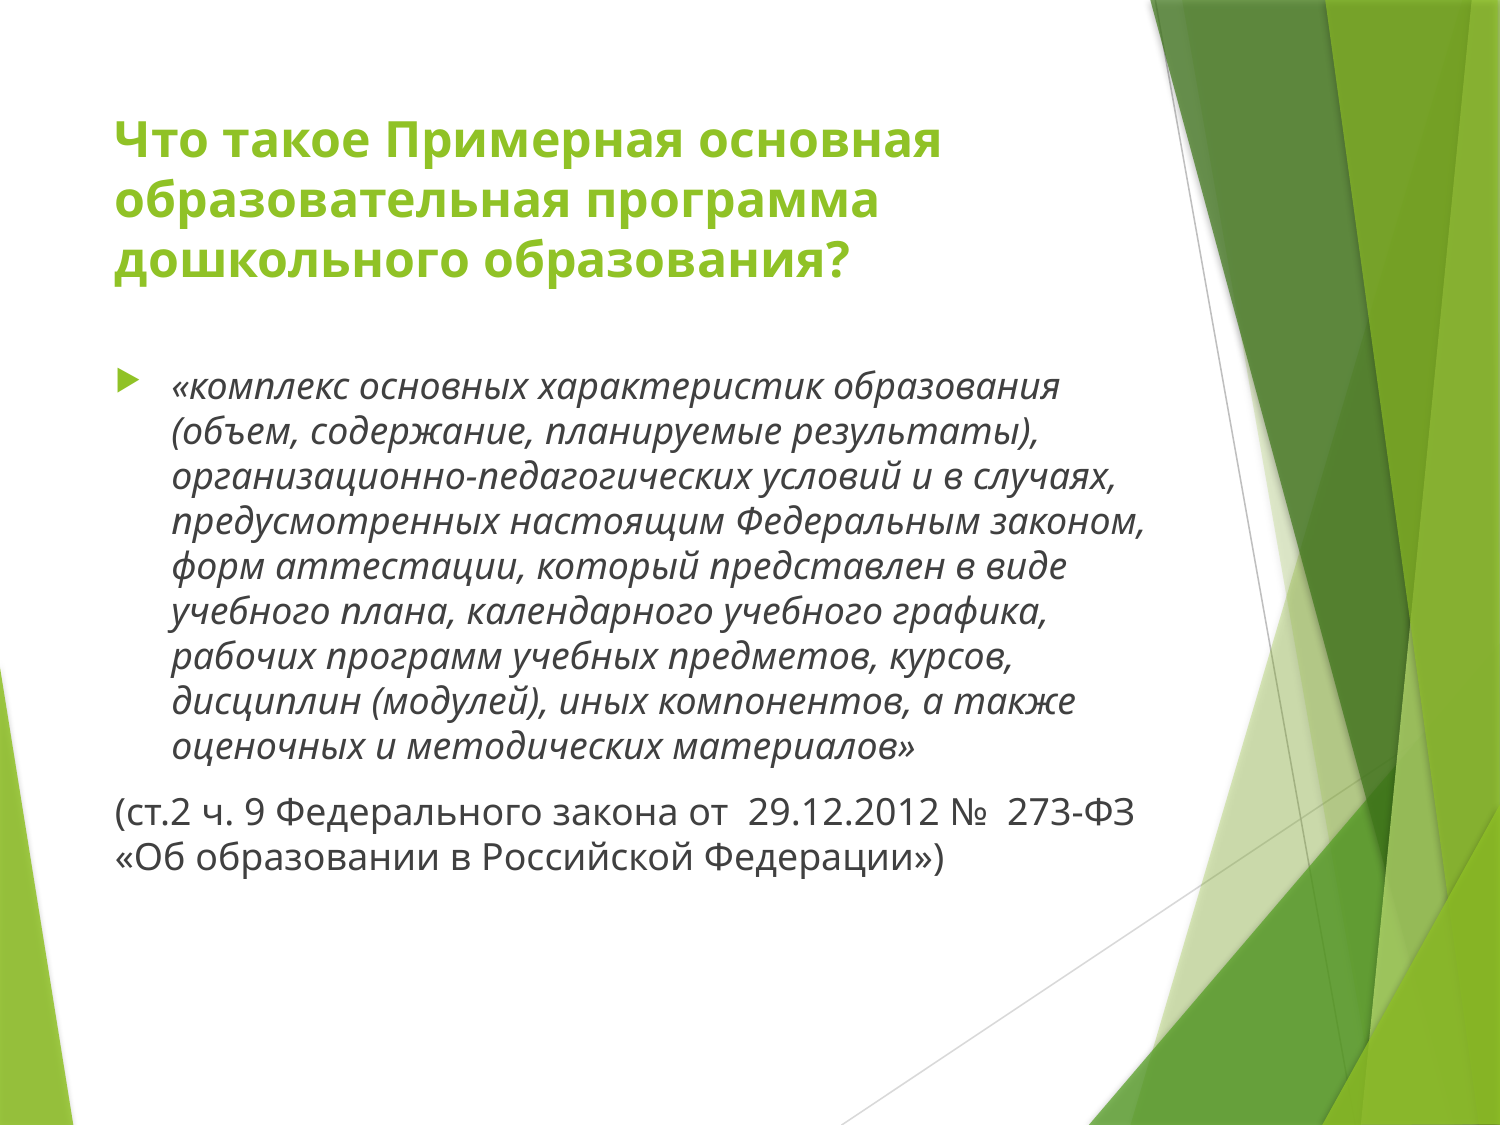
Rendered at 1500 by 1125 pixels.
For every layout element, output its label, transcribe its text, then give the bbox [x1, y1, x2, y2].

list «комплекс основных характеристик образования (объем, содержание, планируемые результаты), организационно-педагогических условий и в случаях, предусмотренных настоящим Федеральным законом, форм аттестации, который представлен в виде учебного плана, календарного учебного графика, рабочих программ учебных предметов, курсов, дисциплин (модулей), иных компонентов, а также оценочных и методических материалов» (ст.2 ч. 9 Федерального закона от 29.12.2012 № 273-ФЗ «Об образовании в Российской Федерации») [99, 354, 1211, 992]
title Что такое Примерная основная образовательная программа дошкольного образования? [99, 99, 1258, 317]
